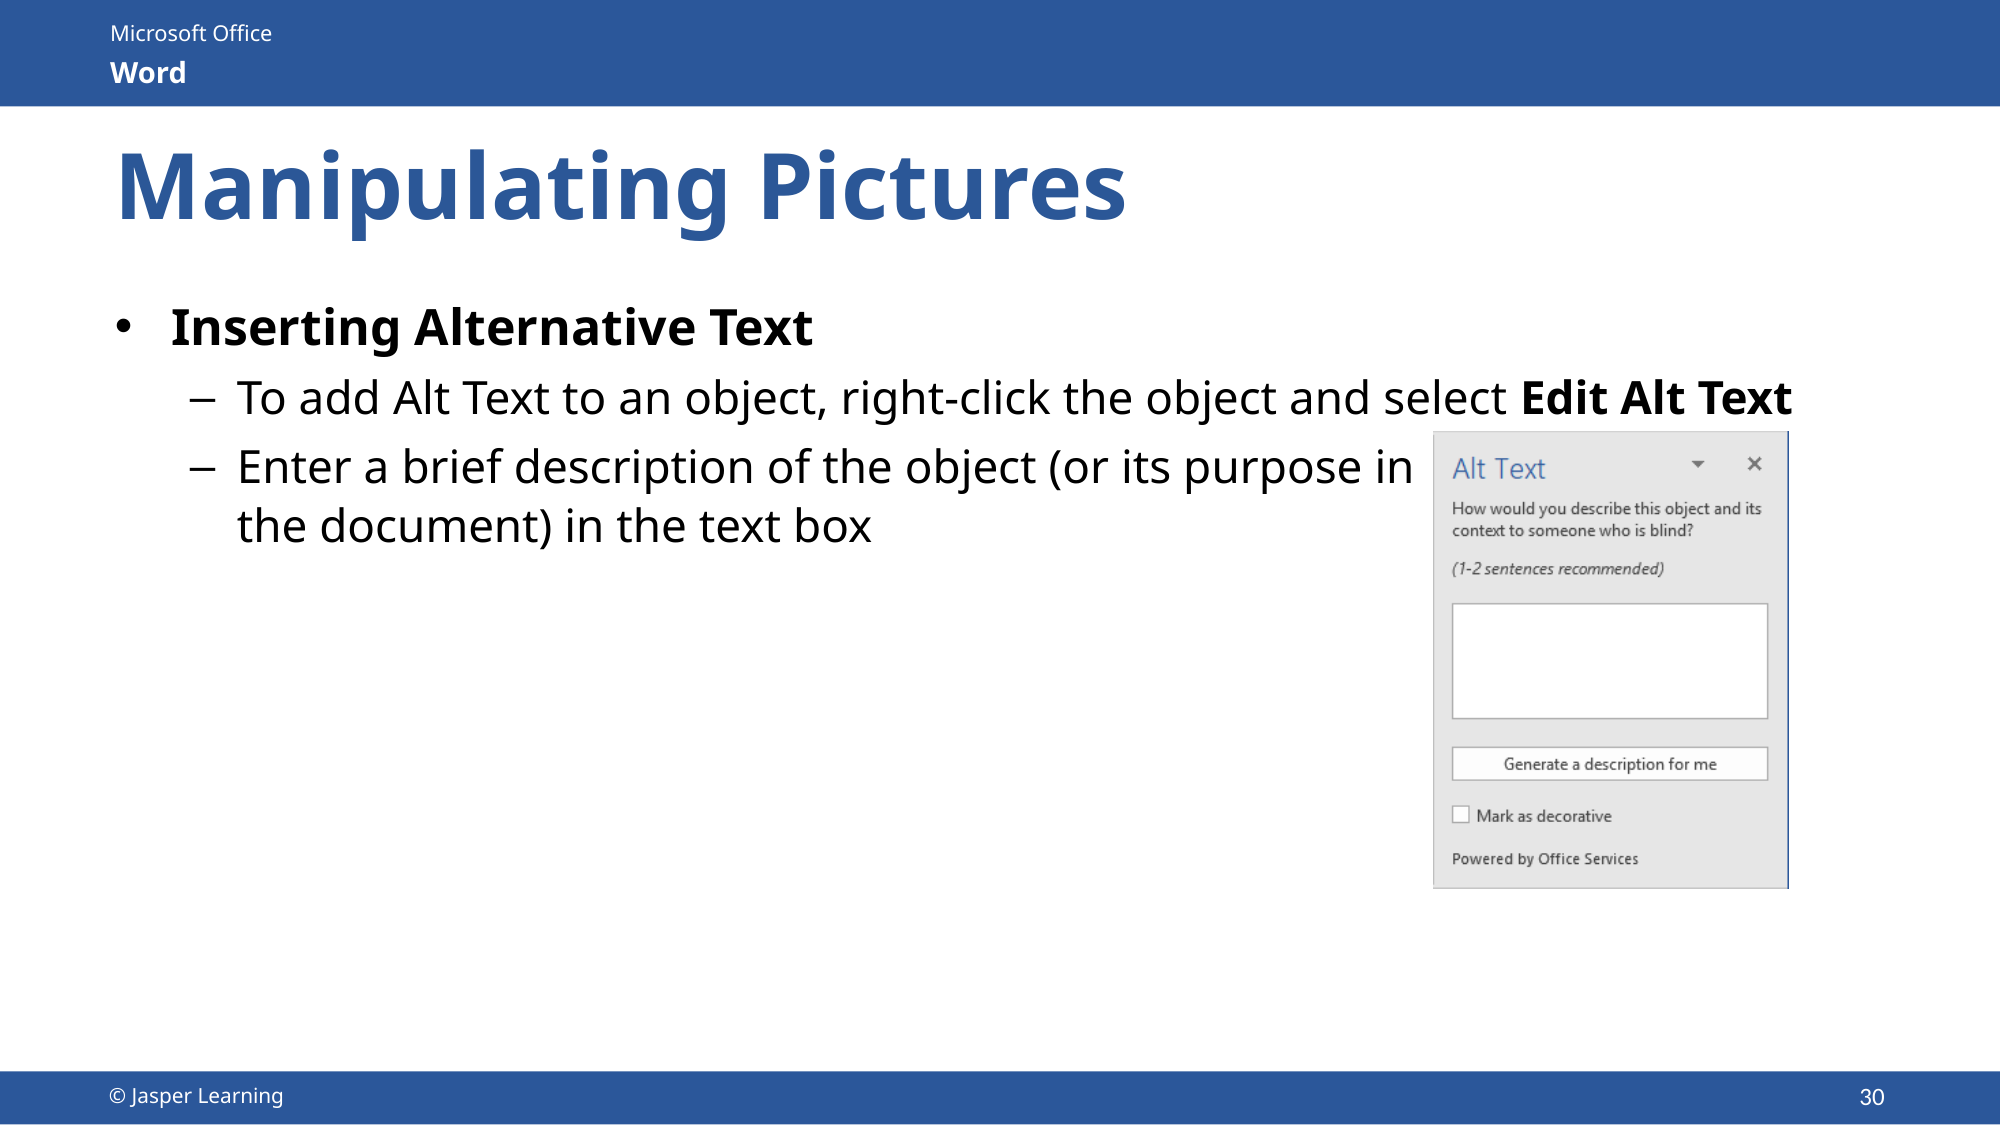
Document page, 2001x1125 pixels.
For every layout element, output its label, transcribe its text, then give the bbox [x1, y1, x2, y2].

list Inserting Alternative Text To add Alt Text to an object, right-click the object and select Edit Alt Text Enter a brief description of the object (or its purpose in the document) in the text box [99, 283, 1900, 1026]
picture [1433, 431, 1789, 889]
slide_number 30 [1433, 1065, 1900, 1125]
footer © Jasper Learning [94, 1066, 769, 1125]
title Manipulating Pictures [99, 118, 1866, 248]
